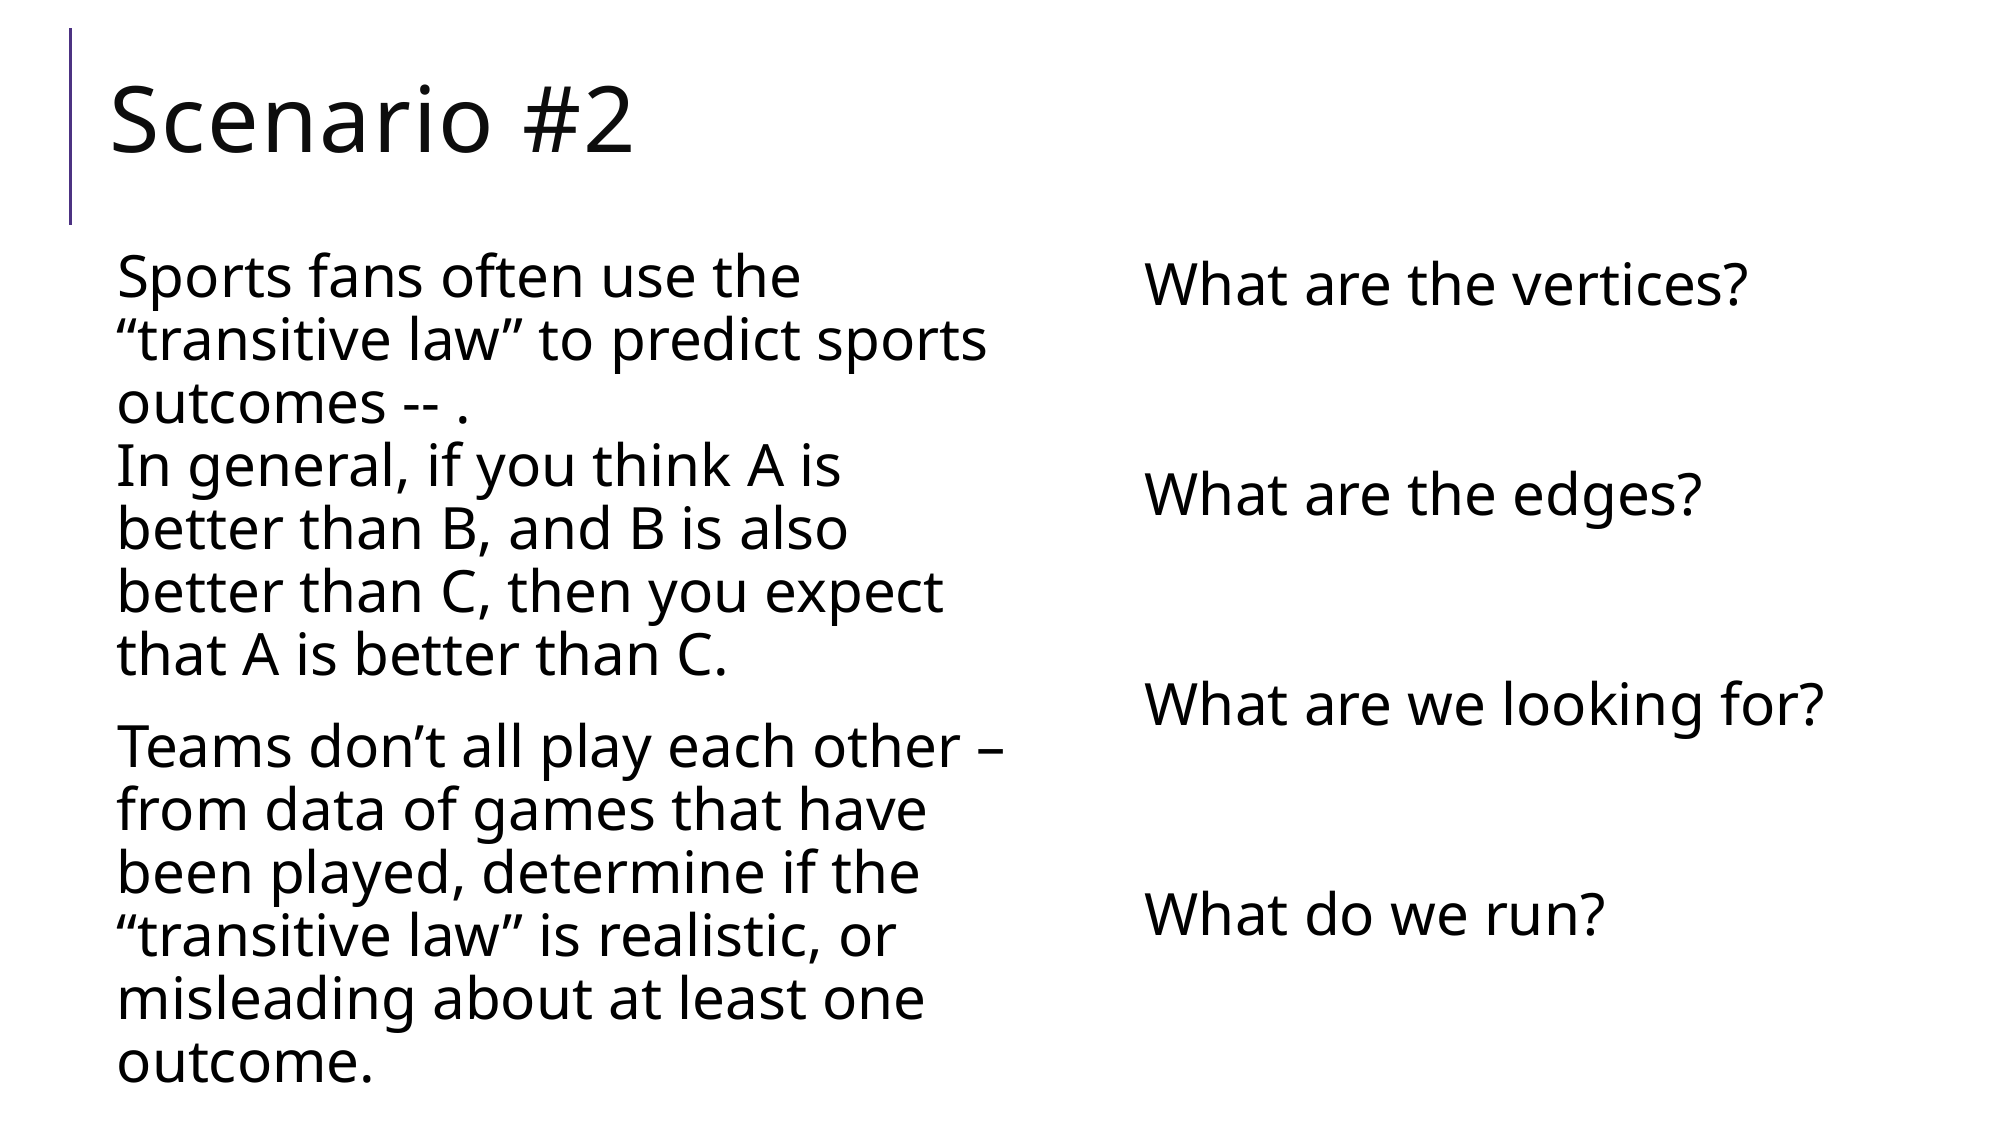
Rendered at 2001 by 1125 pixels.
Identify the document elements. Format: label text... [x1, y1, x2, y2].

list Sports fans often use the “transitive law” to predict sports outcomes -- . In general, if you think A is better than B, and B is also better than C, then you expect that A is better than C. Teams don’t all play each other – from data of games that have been played, determine if the “transitive law” is realistic, or misleading about at least one outcome. [94, 240, 1016, 1035]
text_box What are the vertices? What are the edges? What are we looking for? What do we run? [1130, 240, 1856, 955]
title Scenario #2 [94, 43, 1930, 210]
